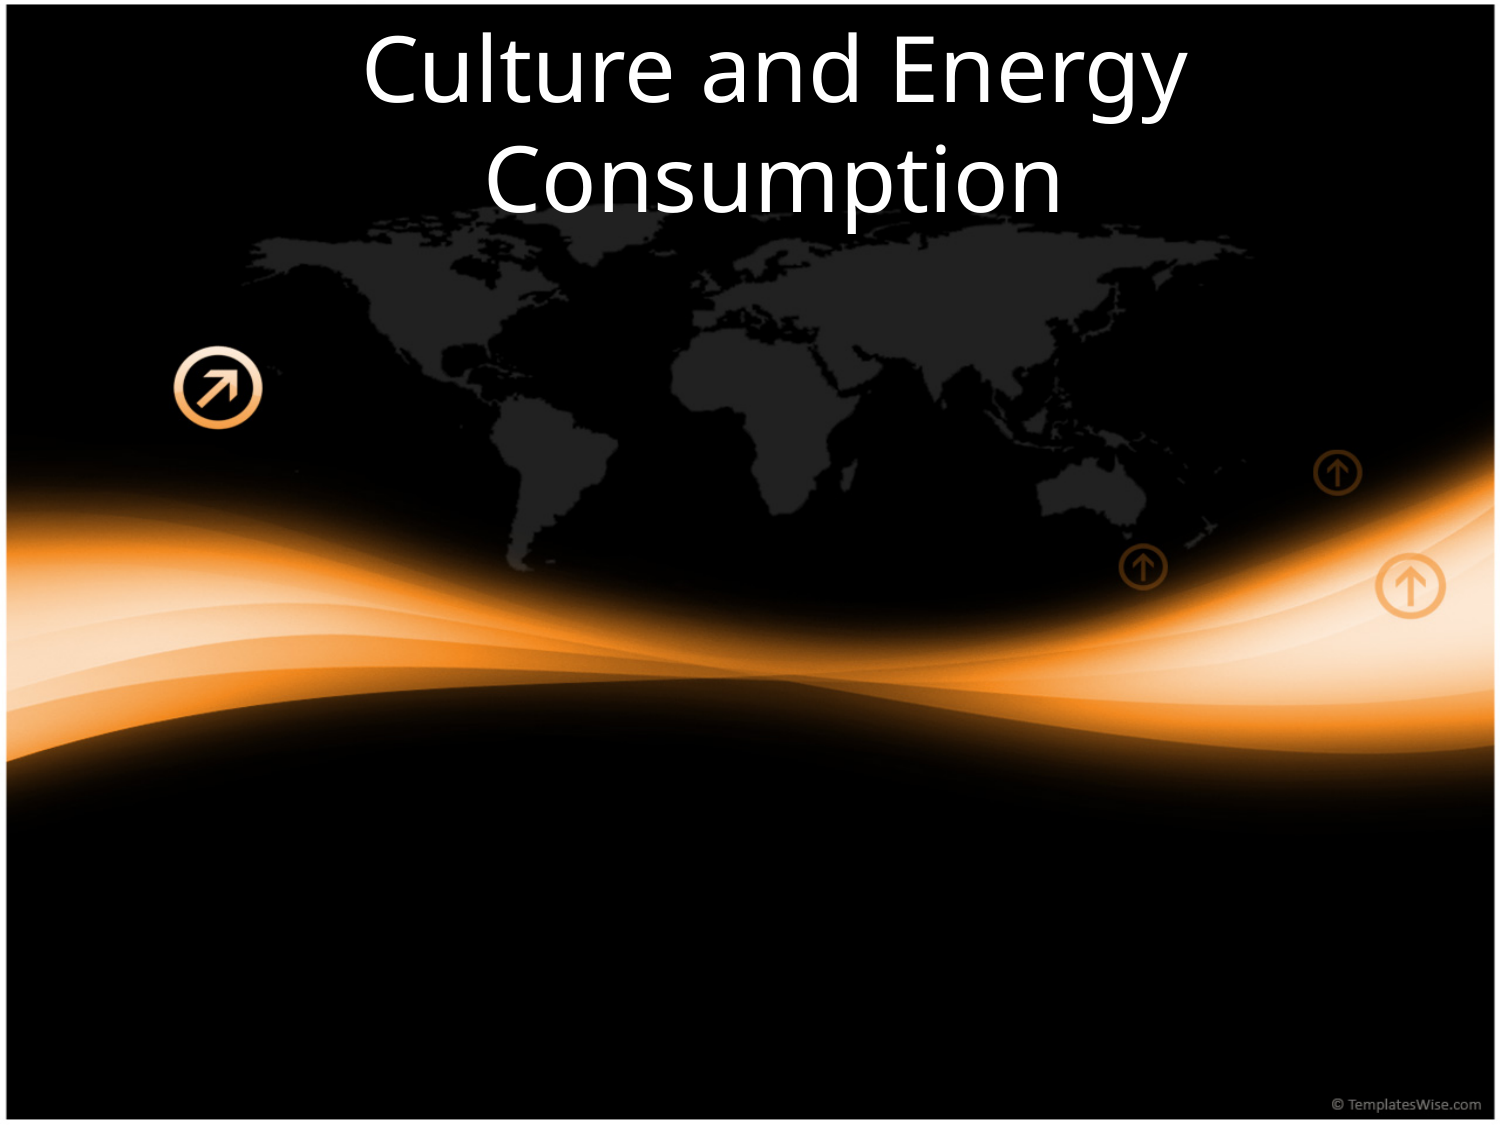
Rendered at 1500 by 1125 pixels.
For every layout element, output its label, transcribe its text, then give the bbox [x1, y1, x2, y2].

picture [0, 0, 1500, 1125]
title Culture and Energy Consumption [137, 0, 1413, 242]
